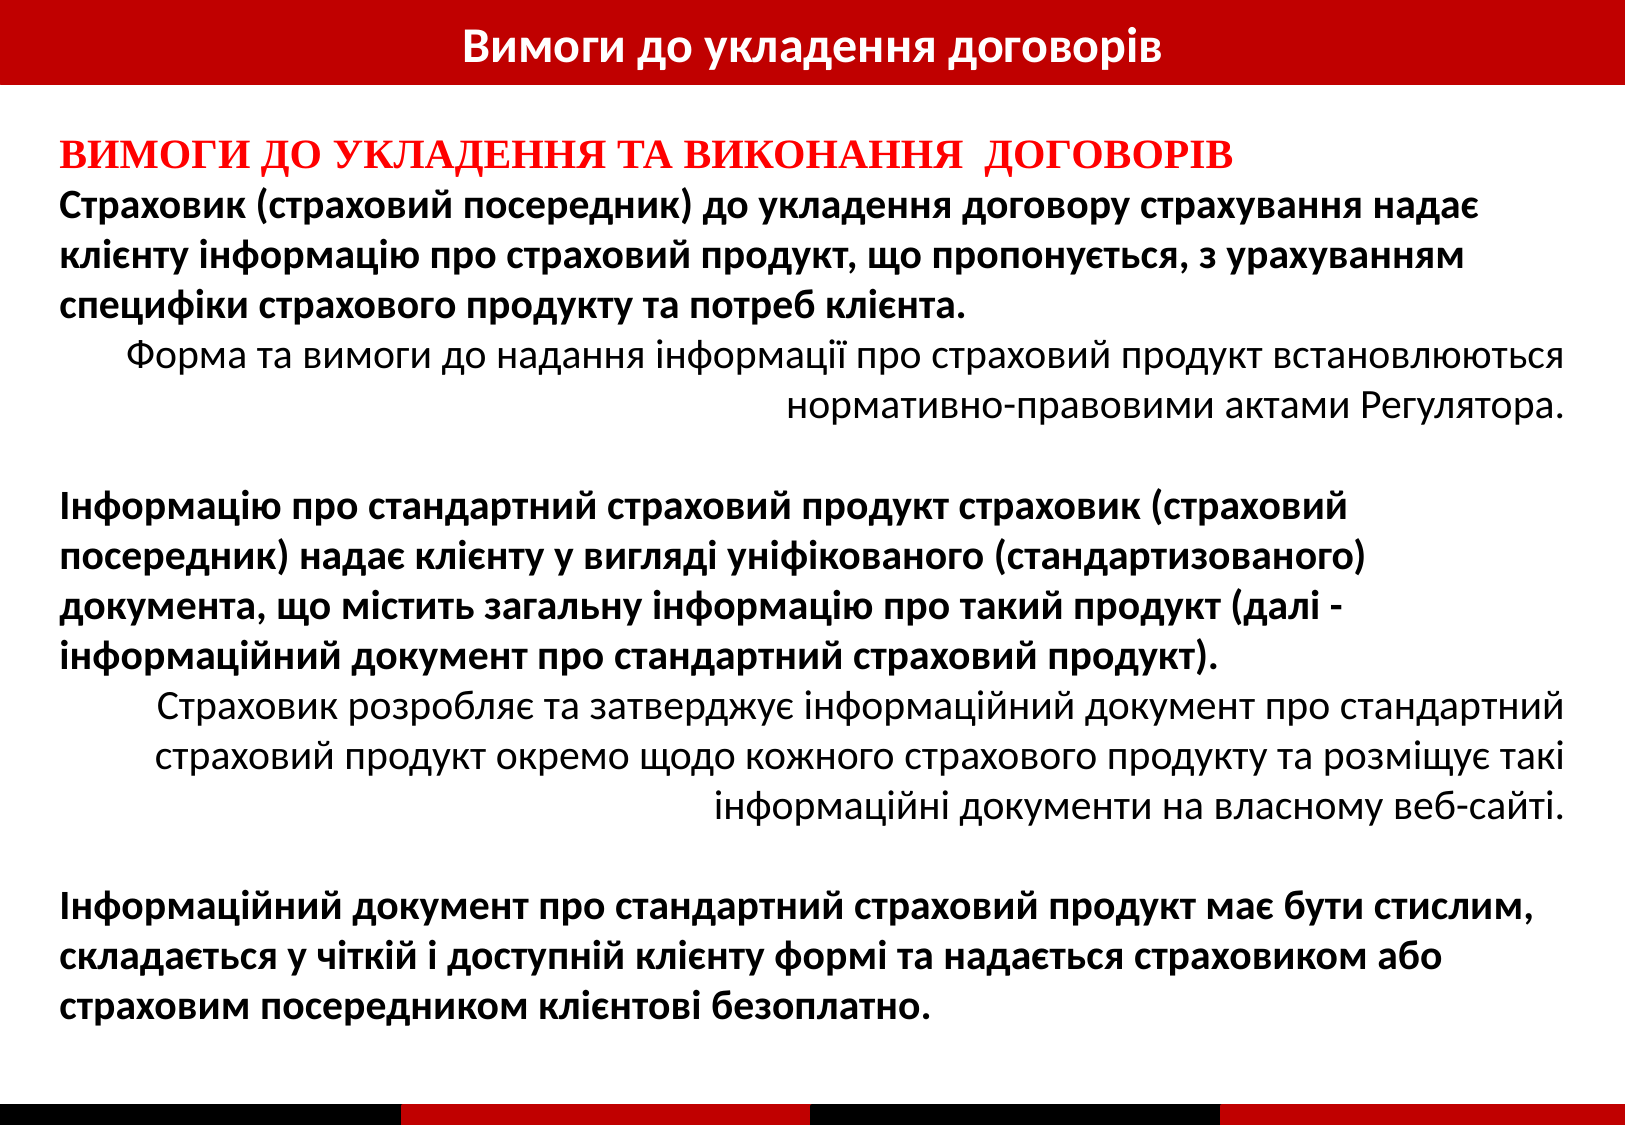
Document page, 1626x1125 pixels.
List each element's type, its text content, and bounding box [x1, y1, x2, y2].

text_box [810, 1104, 1220, 1125]
text_box [401, 1104, 810, 1125]
text_box [1220, 1104, 1625, 1125]
text_box [0, 1104, 401, 1125]
text_box ВИМОГИ ДО УКЛАДЕННЯ ТА ВИКОНАННЯ ДОГОВОРІВ Страховик (страховий посередник) до укладення договору страхування надає клієнту інформацію про страховий продукт, що пропонується, з урахуванням специфіки страхового продукту та потреб клієнта. Форма та вимоги до надання інформації про страховий продукт встановлюються нормативно-правовими актами Регулятора. Інформацію про стандартний страховий продукт страховик (страховий посередник) надає клієнту у вигляді уніфікованого (стандартизованого) документа, що містить загальну інформацію про такий продукт (далі - інформаційний документ про стандартний страховий продукт). Страховик розробляє та затверджує інформаційний документ про стандартний страховий продукт окремо щодо кожного страхового продукту та розміщує такі інформаційні документи на власному веб-сайті. Інформаційний документ про стандартний страховий продукт має бути стислим, складається у чіткій і доступній клієнту формі та надається страховиком або страховим посередником клієнтові безоплатно. [44, 119, 1581, 1035]
text_box Вимоги до укладення договорів [0, 0, 1625, 85]
